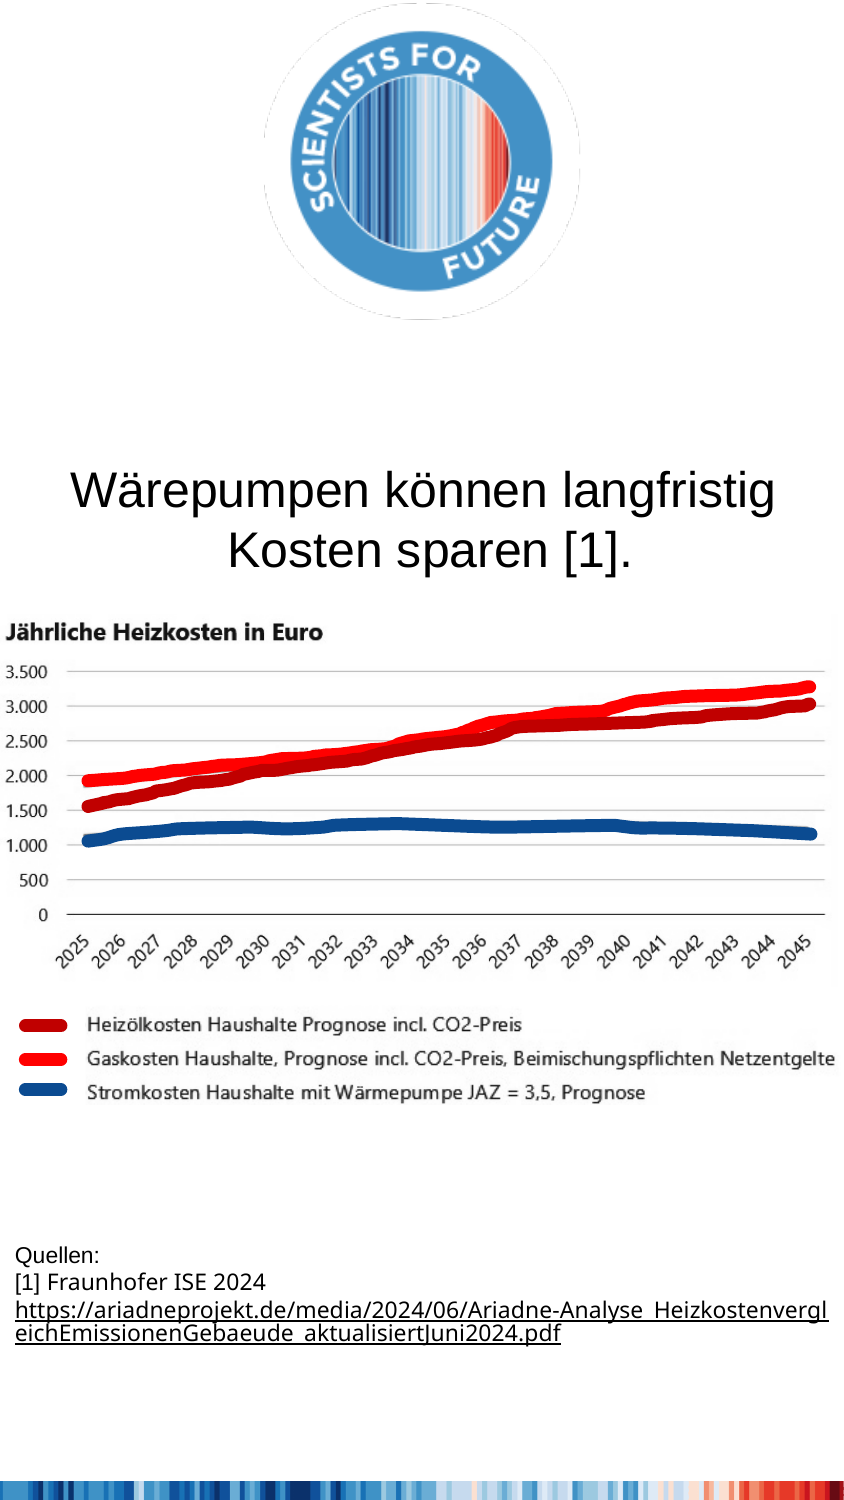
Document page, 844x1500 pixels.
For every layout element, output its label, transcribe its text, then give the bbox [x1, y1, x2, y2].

picture [0, 1481, 844, 1500]
picture [0, 614, 844, 1106]
picture [263, 2, 581, 323]
text_box Wärepumpen können langfristig Kosten sparen [1]. [55, 450, 806, 586]
text_box Quellen: [1] Fraunhofer ISE 2024 https://ariadneprojekt.de/media/2024/06/Ariadne-Analyse_HeizkostenvergleichEmissionenGebaeude_aktualisiertJuni2024.pdf [0, 1232, 844, 1362]
